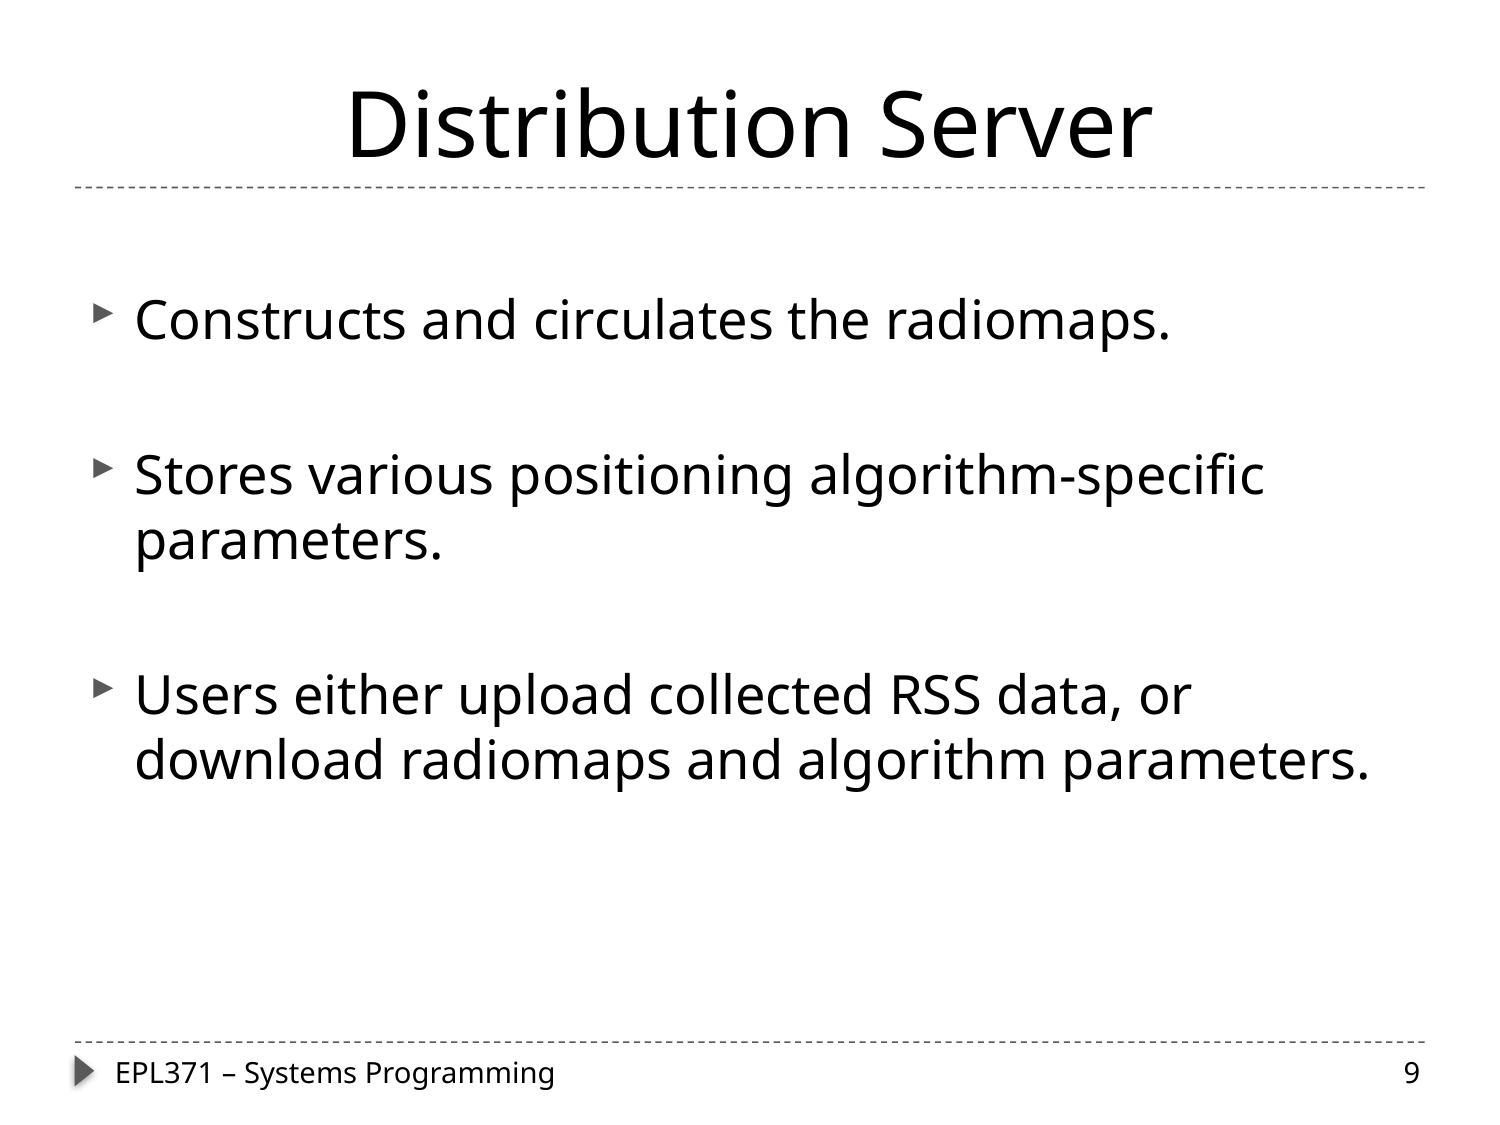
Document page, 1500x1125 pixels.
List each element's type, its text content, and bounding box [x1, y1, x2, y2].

list Constructs and circulates the radiomaps. Stores various positioning algorithm-specific parameters. Users either upload collected RSS data, or download radiomaps and algorithm parameters. [75, 200, 1425, 1010]
title Distribution Server [75, 0, 1425, 183]
footer EPL371 – Systems Programming [100, 1046, 676, 1107]
slide_number 9 [1110, 1046, 1436, 1107]
